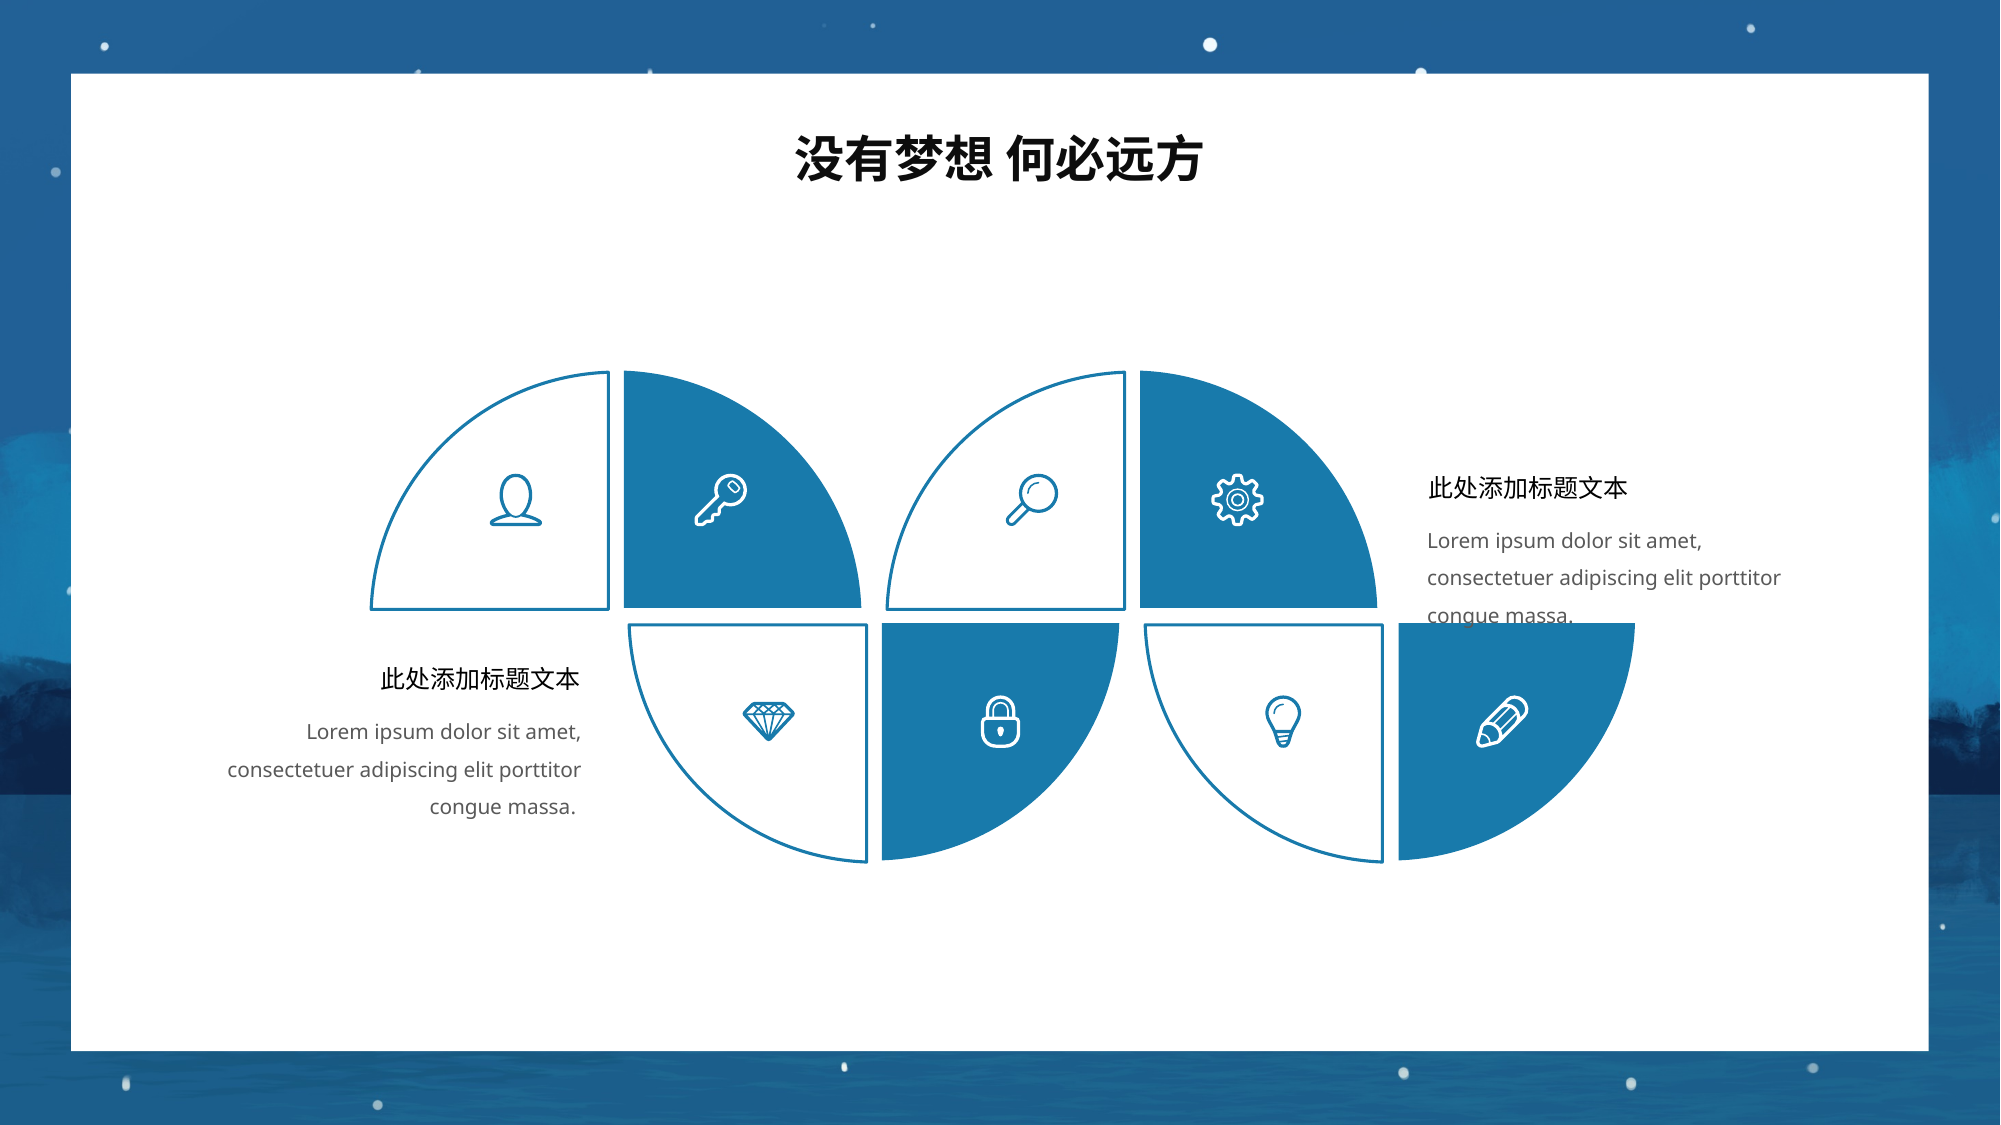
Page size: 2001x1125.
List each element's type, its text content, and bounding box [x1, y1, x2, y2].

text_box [694, 473, 747, 527]
text_box Lorem ipsum dolor sit amet, consectetuer adipiscing elit porttitor congue massa. [185, 699, 597, 827]
text_box Lorem ipsum dolor sit amet, consectetuer adipiscing elit porttitor congue massa. [1412, 507, 1823, 635]
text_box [1265, 695, 1302, 748]
text_box [1145, 624, 1383, 863]
text_box 此处添加标题文本 [1413, 465, 1644, 507]
text_box [623, 370, 862, 608]
picture [0, 0, 2000, 1125]
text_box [1005, 473, 1059, 527]
text_box 没有梦想 何必远方 [779, 119, 1221, 195]
text_box [887, 372, 1125, 610]
text_box [371, 372, 609, 610]
text_box [629, 624, 867, 863]
text_box [1398, 623, 1635, 861]
text_box [1476, 695, 1529, 748]
text_box [489, 473, 542, 527]
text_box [1211, 473, 1264, 527]
text_box [1140, 370, 1378, 608]
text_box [980, 695, 1021, 748]
text_box 此处添加标题文本 [365, 656, 595, 699]
text_box [881, 623, 1120, 861]
text_box [742, 701, 795, 742]
